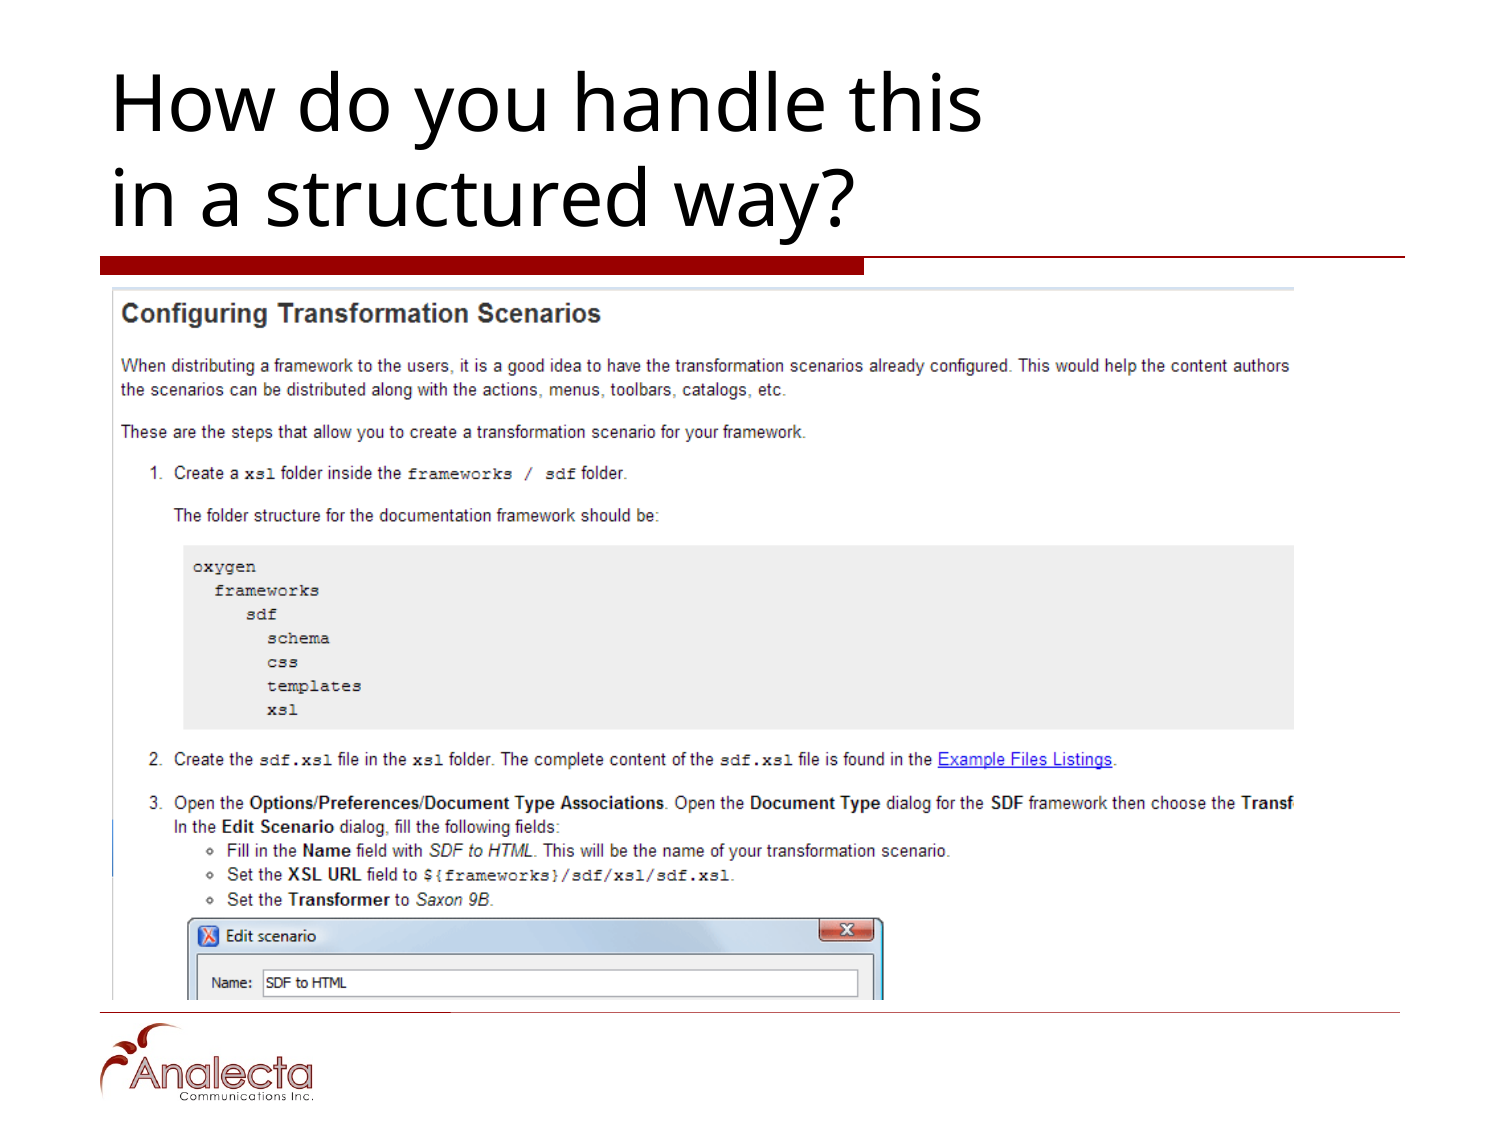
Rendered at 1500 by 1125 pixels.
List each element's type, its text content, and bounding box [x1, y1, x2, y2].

title How do you handle this in a structured way? [94, 50, 1407, 250]
picture [100, 1023, 313, 1101]
picture [111, 287, 1294, 1000]
